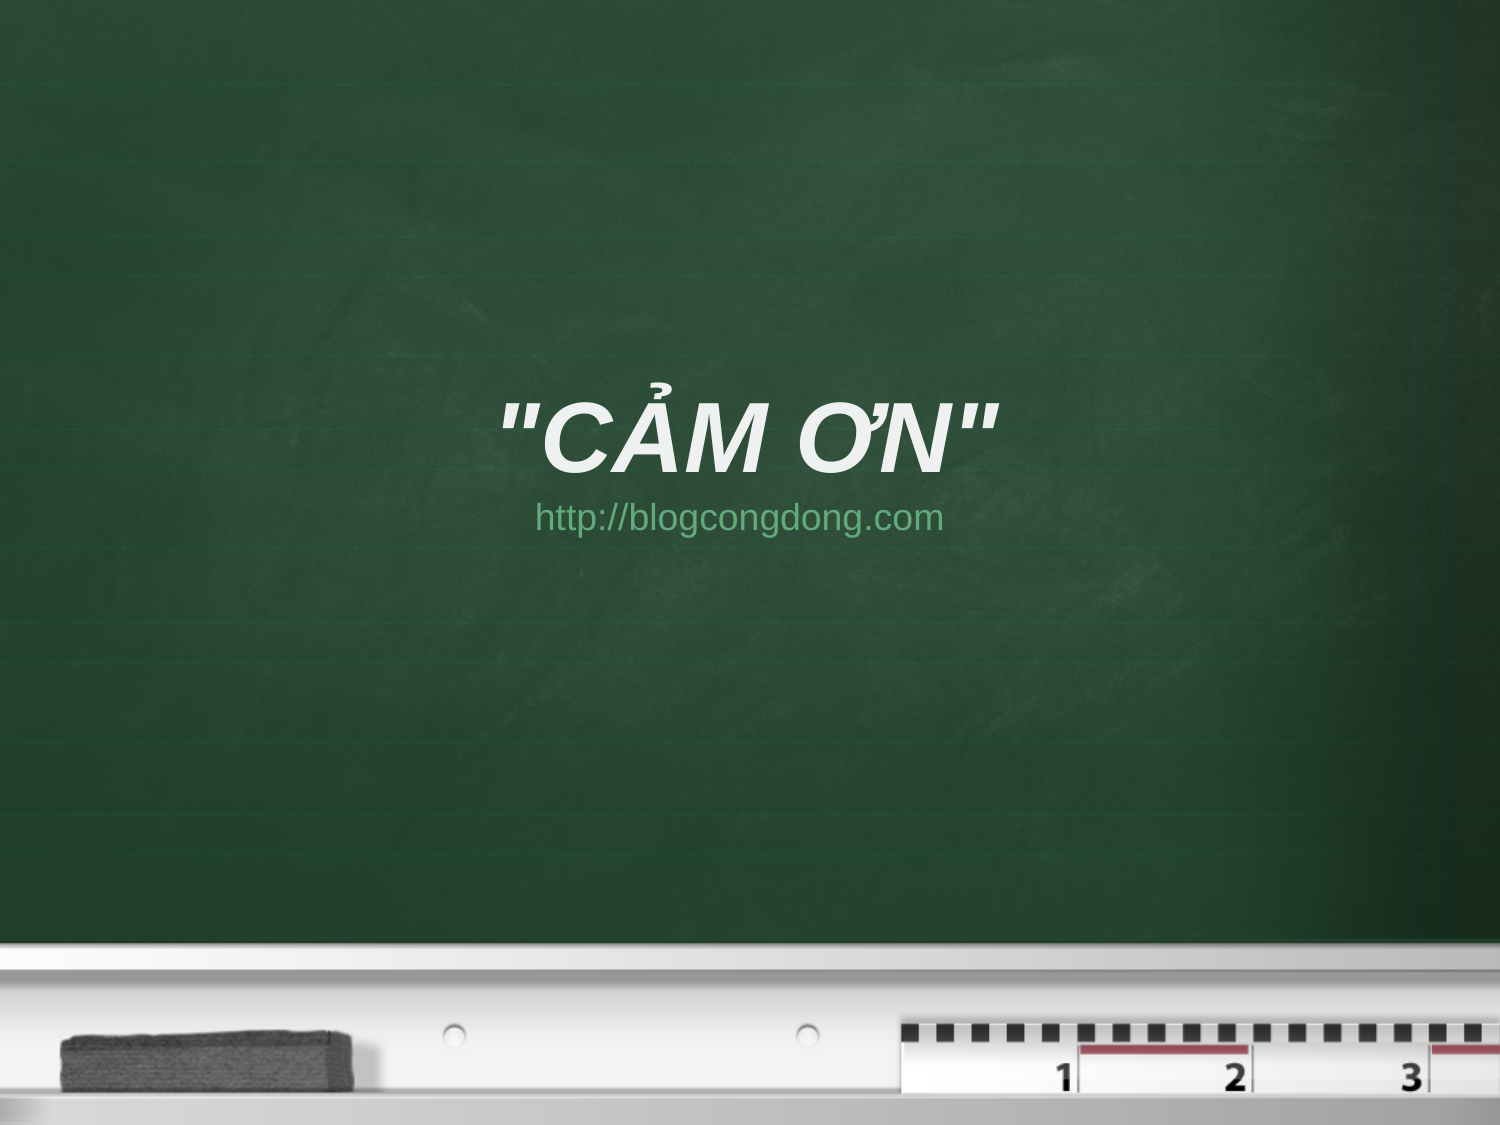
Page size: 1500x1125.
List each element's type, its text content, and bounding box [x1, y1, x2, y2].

picture [0, 0, 1500, 1125]
text_box http://blogcongdong.com [520, 485, 972, 546]
text_box "CẢM ƠN" [357, 378, 1135, 486]
